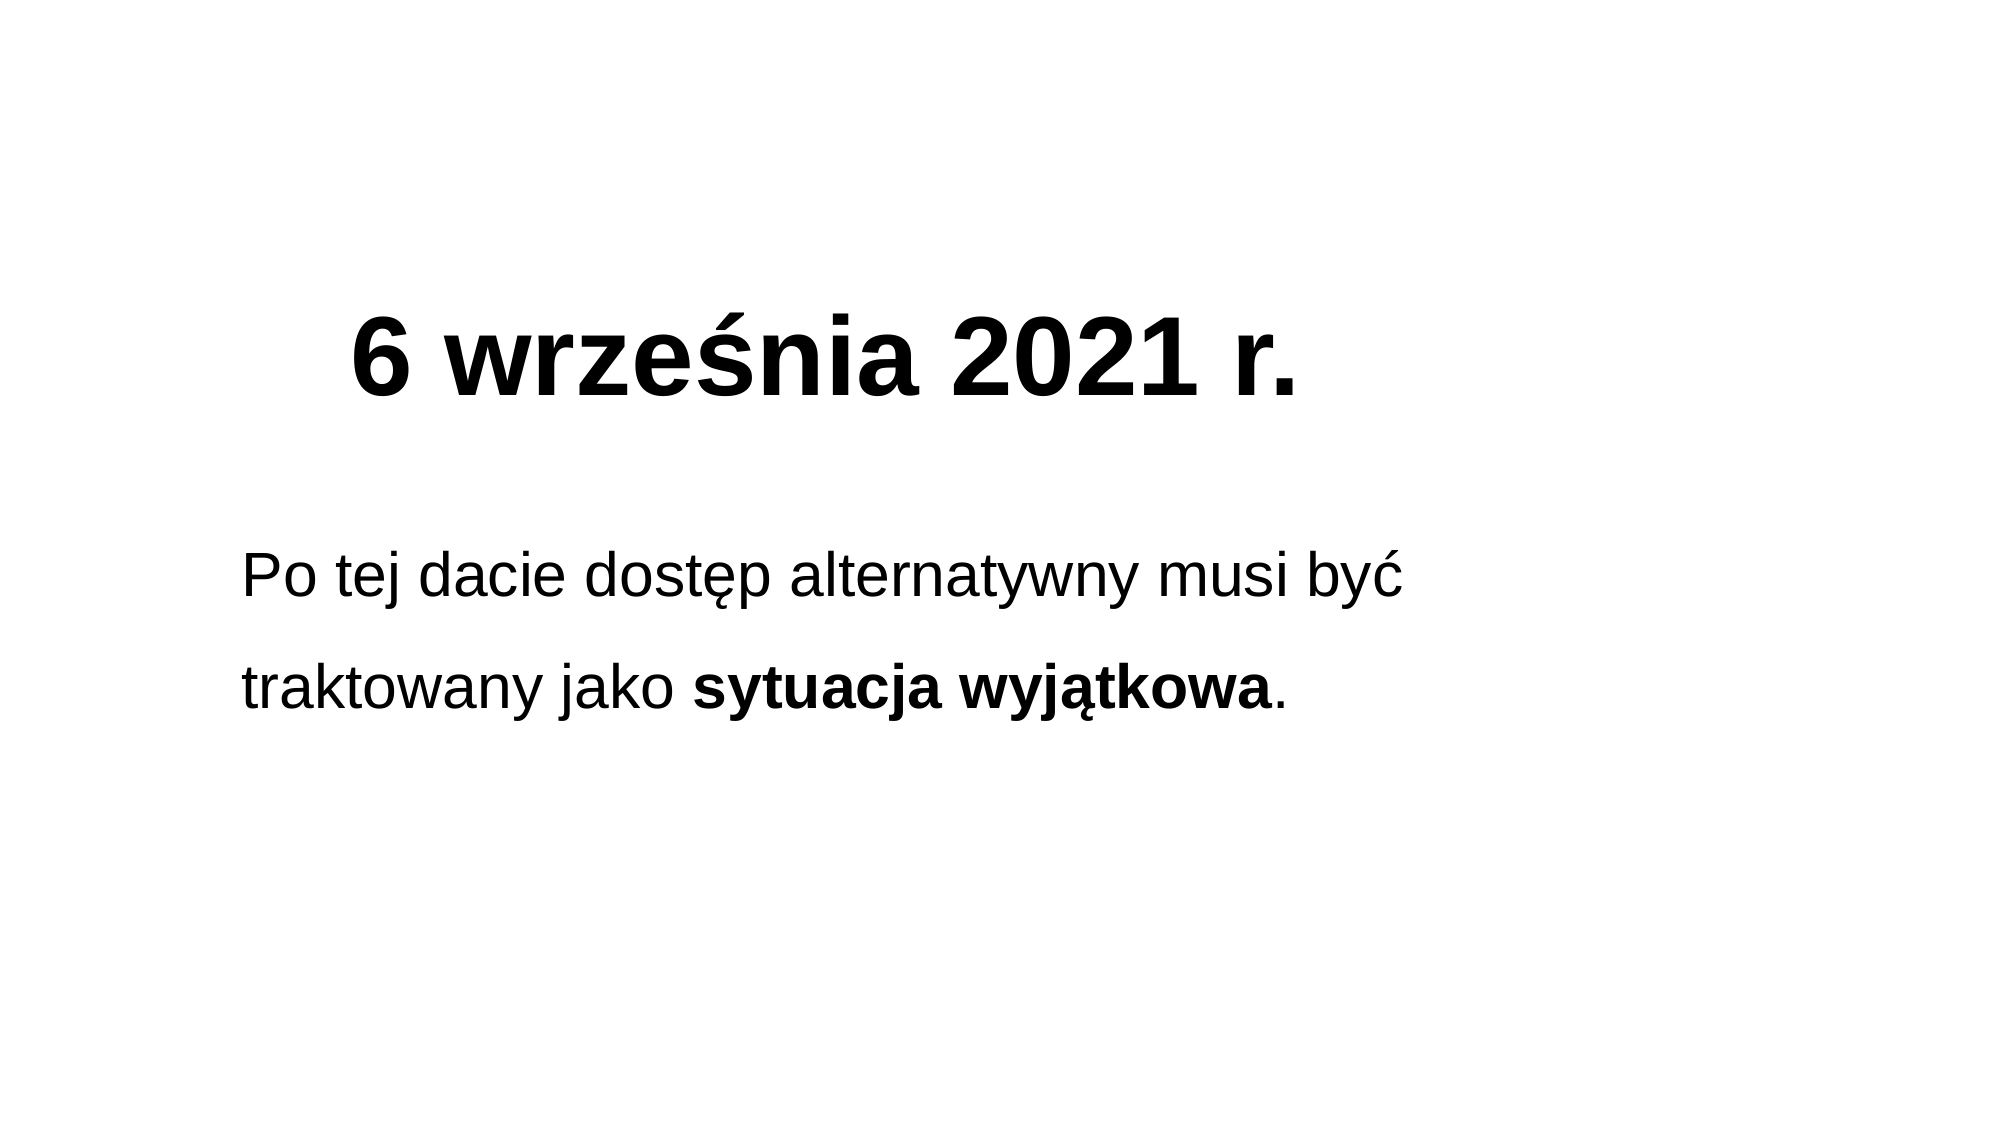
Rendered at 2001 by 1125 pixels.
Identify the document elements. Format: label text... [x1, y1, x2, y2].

title 6 września 2021 r. [334, 224, 1349, 428]
text_box Po tej dacie dostęp alternatywny musi być traktowany jako sytuacja wyjątkowa. [226, 488, 1456, 729]
